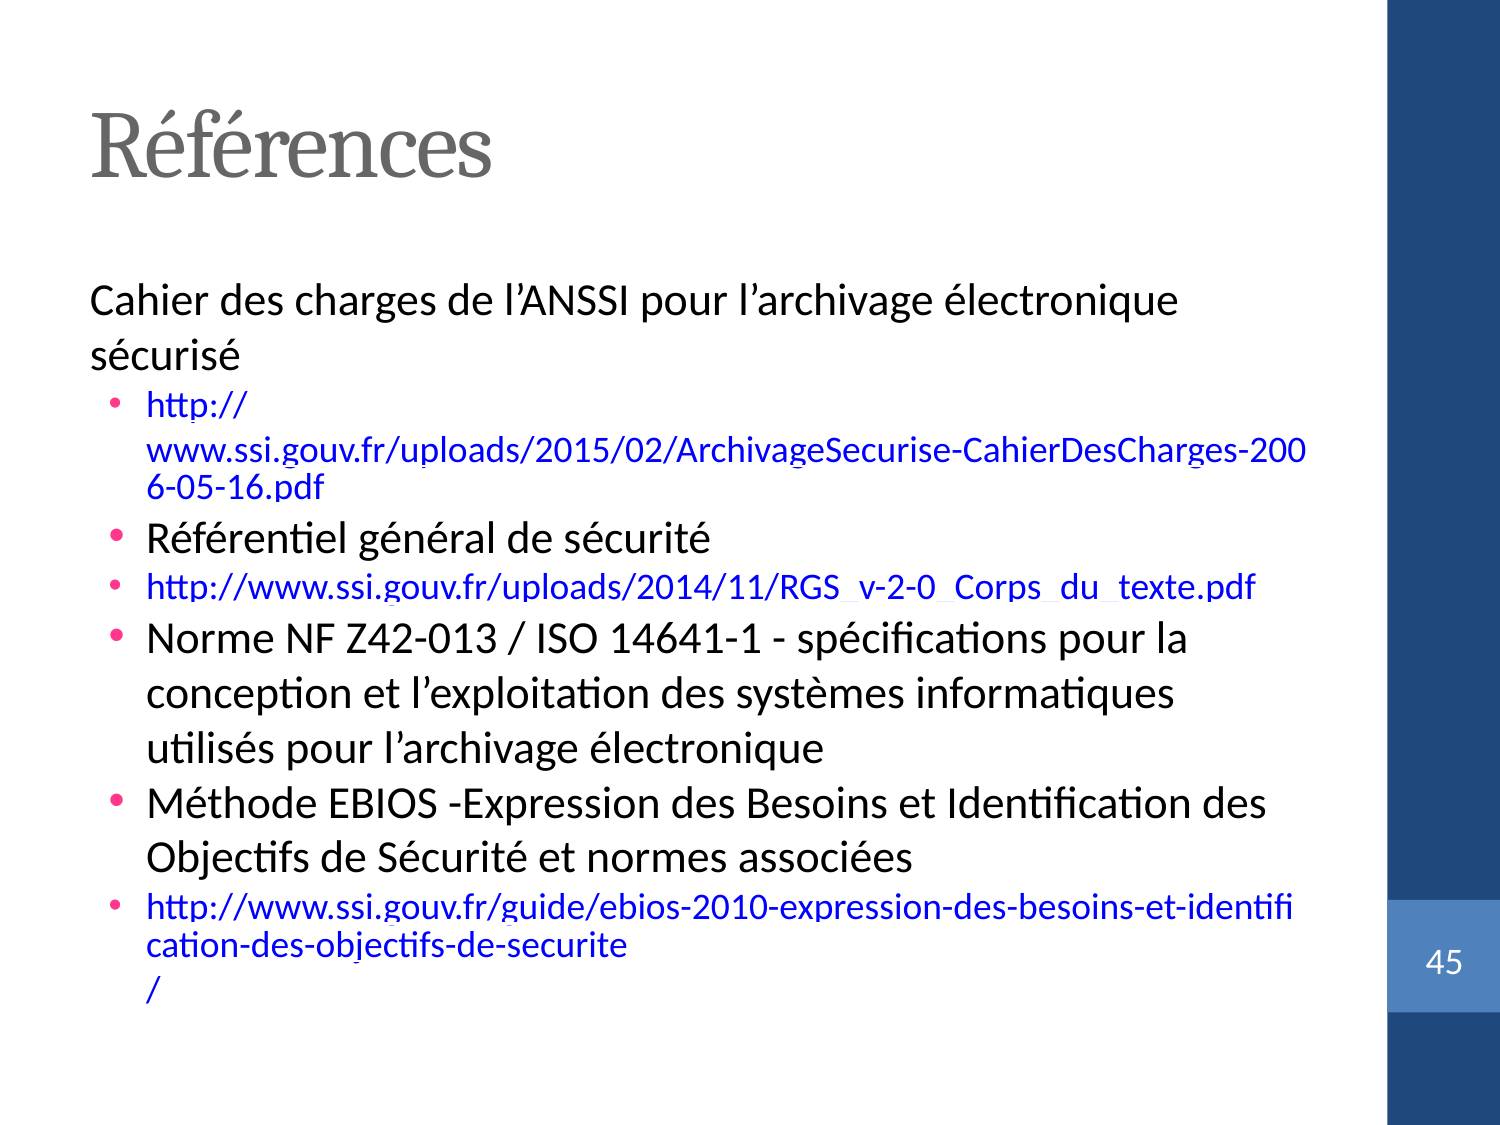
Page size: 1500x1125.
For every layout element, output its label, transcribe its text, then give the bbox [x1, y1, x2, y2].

text_box Références [74, 45, 1325, 233]
text_box <numéro> [1399, 926, 1490, 992]
text_box Cahier des charges de l’ANSSI pour l’archivage électronique sécurisé http://www.ssi.gouv.fr/uploads/2015/02/ArchivageSecurise-CahierDesCharges-2006-05-16.pdf Référentiel général de sécurité http://www.ssi.gouv.fr/uploads/2014/11/RGS_v-2-0_Corps_du_texte.pdf Norme NF Z42-013 / ISO 14641-1 - spécifications pour la conception et l’exploitation des systèmes informatiques utilisés pour l’archivage électronique Méthode EBIOS -Expression des Besoins et Identification des Objectifs de Sécurité et normes associées http://www.ssi.gouv.fr/guide/ebios-2010-expression-des-besoins-et-identification-des-objectifs-de-securite/ [74, 262, 1325, 1050]
